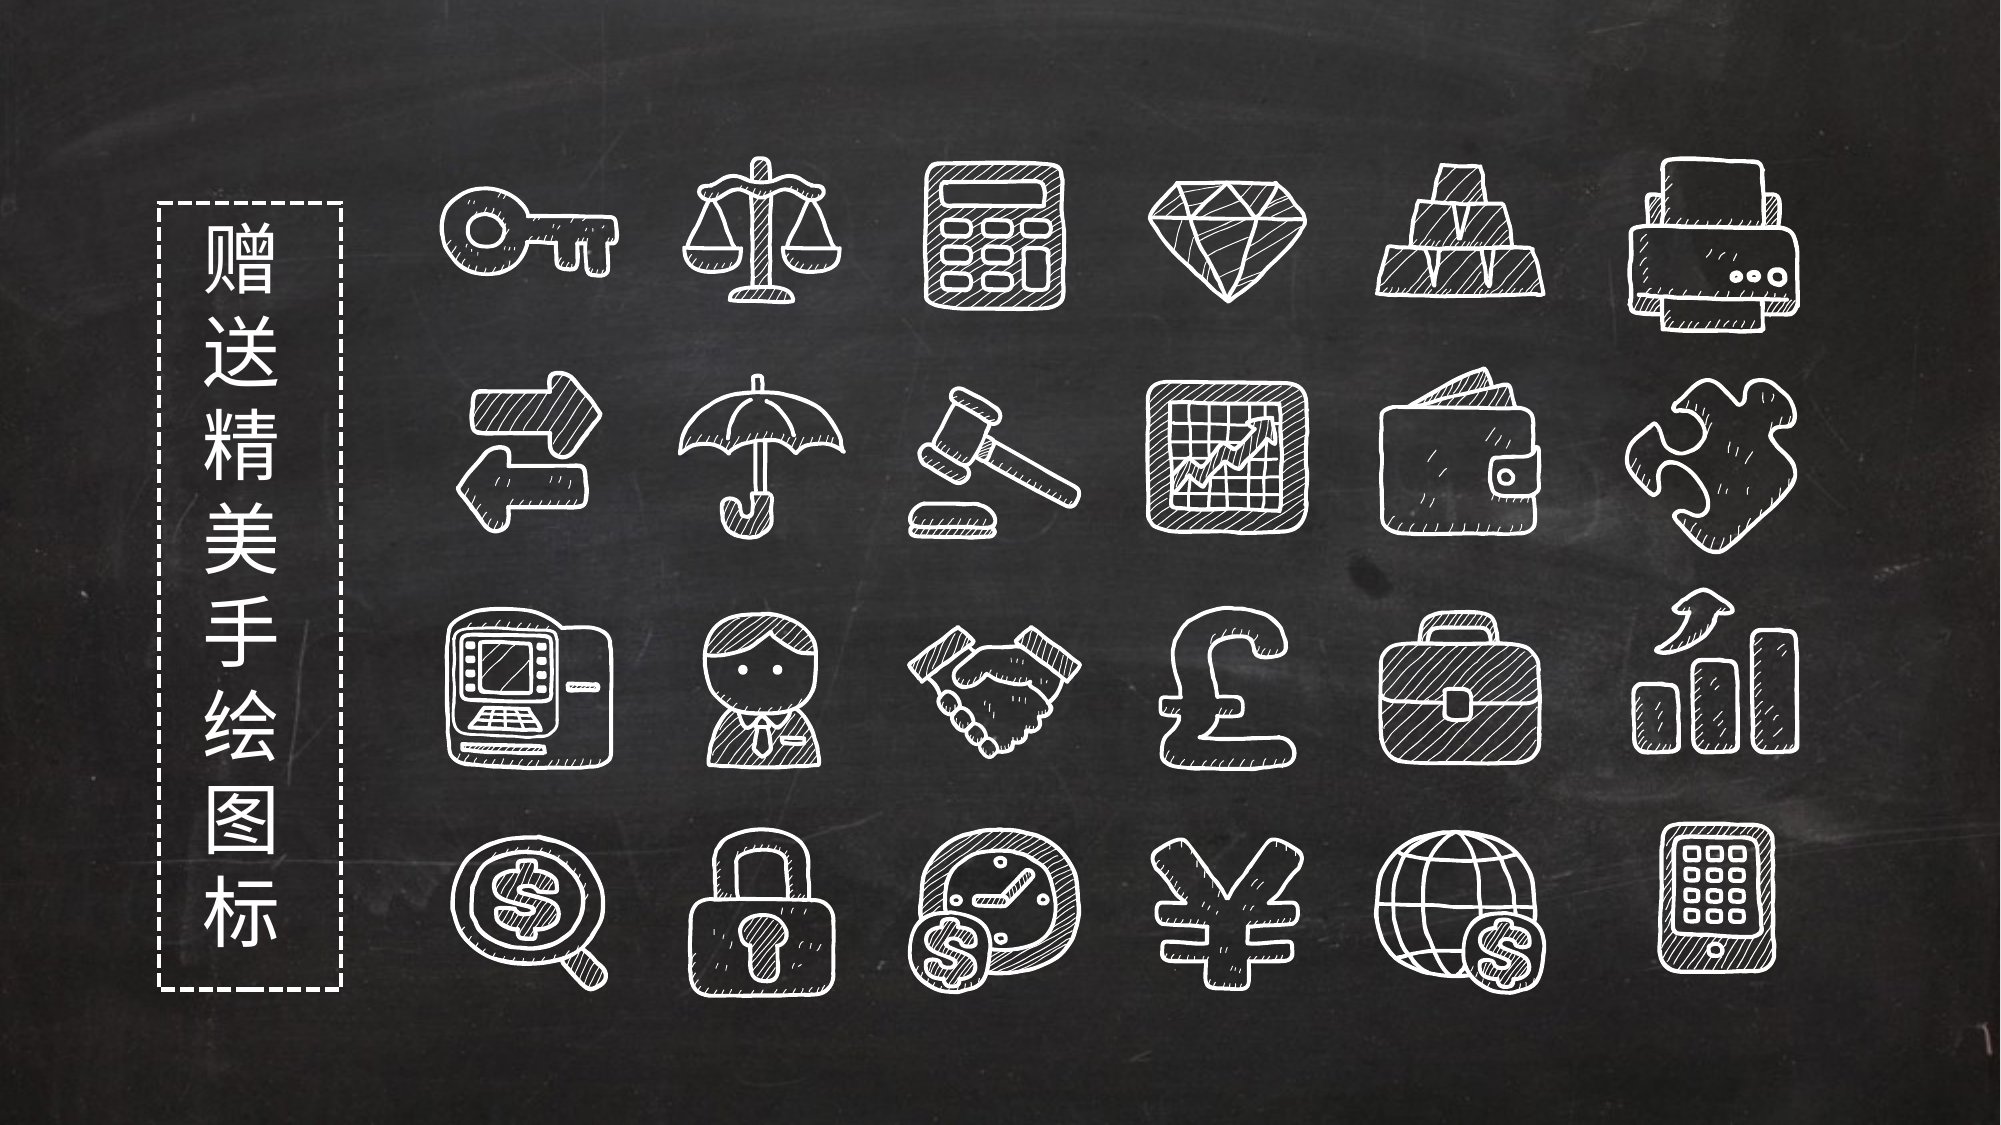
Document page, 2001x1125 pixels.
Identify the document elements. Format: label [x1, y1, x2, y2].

text_box [678, 373, 846, 540]
text_box [1158, 605, 1297, 772]
text_box [922, 160, 1067, 312]
text_box [450, 834, 608, 992]
text_box [1374, 163, 1546, 299]
picture [0, 0, 2001, 1125]
text_box [1373, 829, 1547, 995]
text_box [159, 203, 341, 990]
text_box [1627, 156, 1800, 334]
text_box [439, 186, 620, 278]
text_box [1378, 366, 1542, 537]
text_box [907, 625, 1082, 759]
text_box [1378, 609, 1542, 766]
text_box [455, 370, 603, 534]
text_box [1147, 180, 1307, 304]
text_box [1631, 587, 1800, 755]
text_box [682, 156, 842, 305]
text_box [1150, 837, 1304, 991]
text_box [1657, 821, 1777, 974]
text_box [687, 827, 836, 998]
text_box [907, 386, 1082, 540]
text_box [1145, 379, 1310, 535]
text_box [907, 827, 1082, 994]
text_box [702, 611, 822, 770]
text_box [1624, 378, 1798, 555]
text_box [444, 606, 614, 771]
